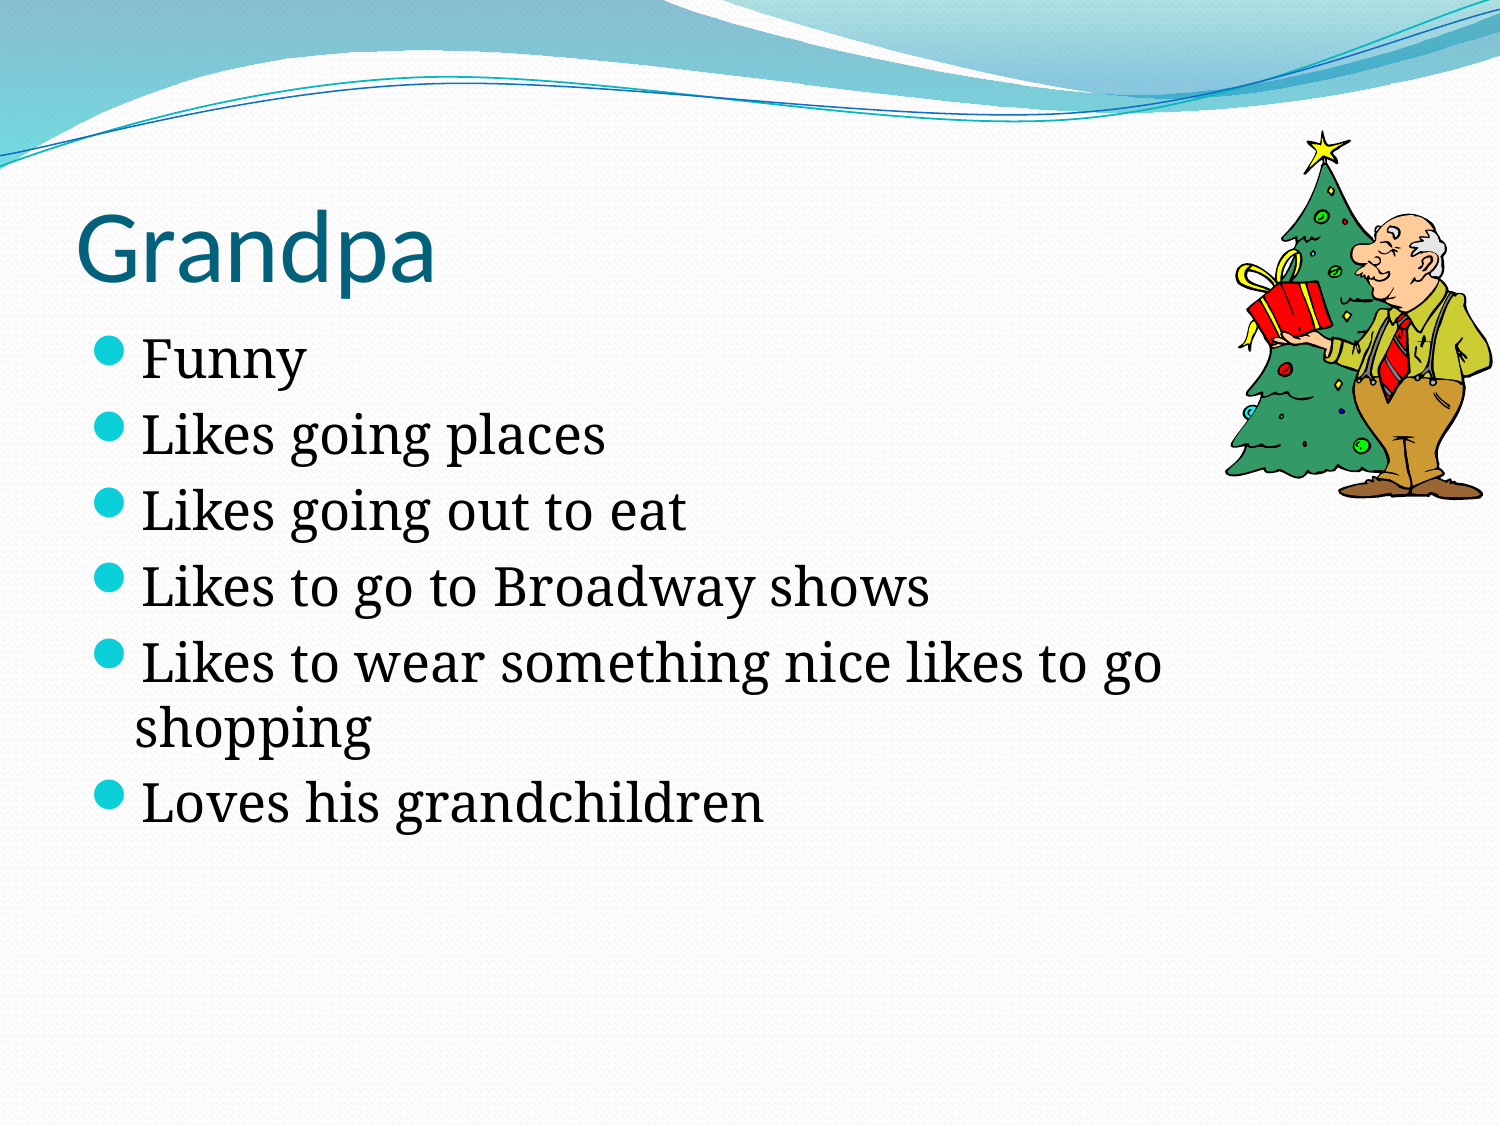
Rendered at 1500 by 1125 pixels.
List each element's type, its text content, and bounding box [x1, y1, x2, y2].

picture [1224, 124, 1500, 501]
title Grandpa [75, 115, 1425, 303]
list Funny Likes going places Likes going out to eat Likes to go to Broadway shows Likes to wear something nice likes to go shopping Loves his grandchildren [75, 317, 1425, 1038]
